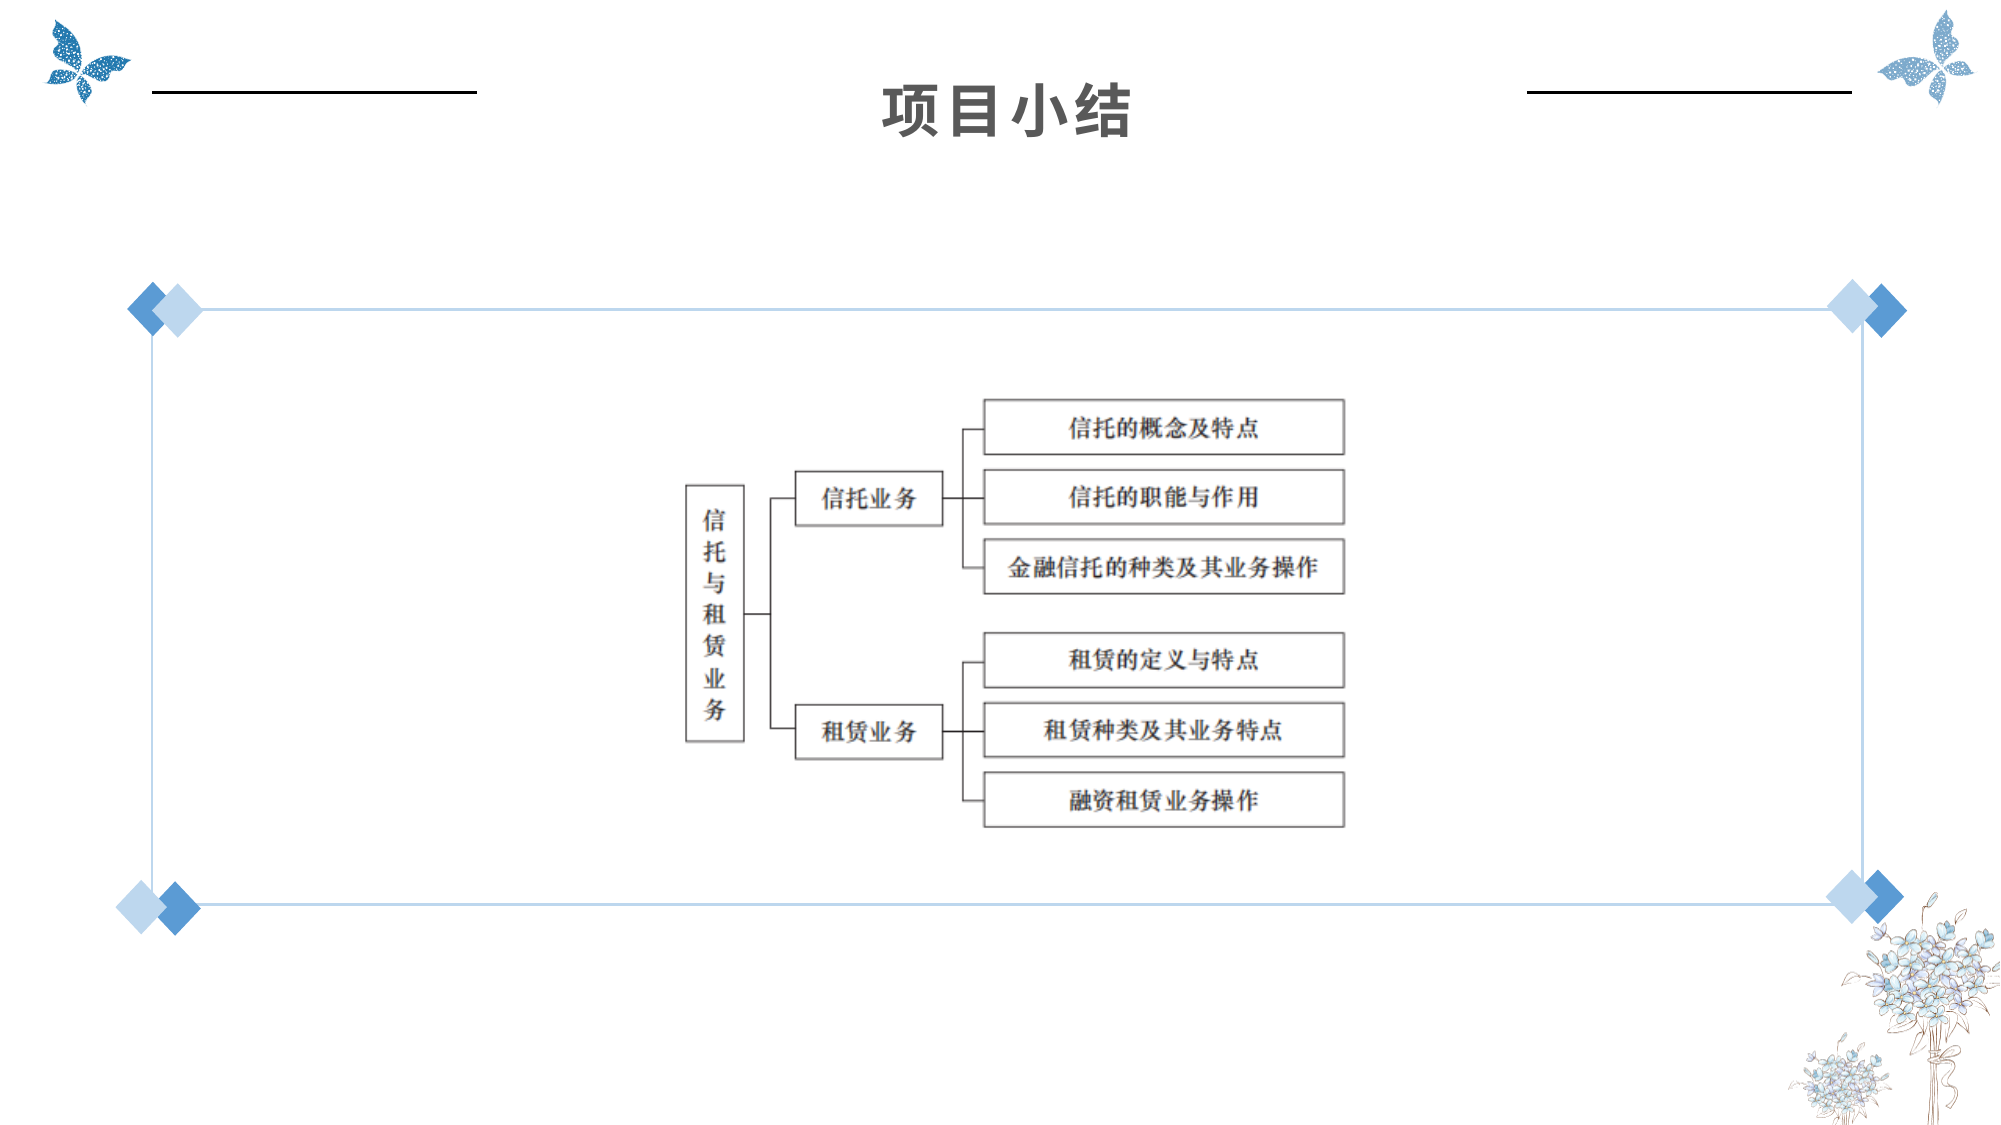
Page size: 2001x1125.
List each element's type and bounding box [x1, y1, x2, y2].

picture [1788, 892, 2000, 1125]
picture [623, 385, 1391, 839]
text_box [115, 278, 1908, 936]
text_box [151, 66, 1852, 153]
